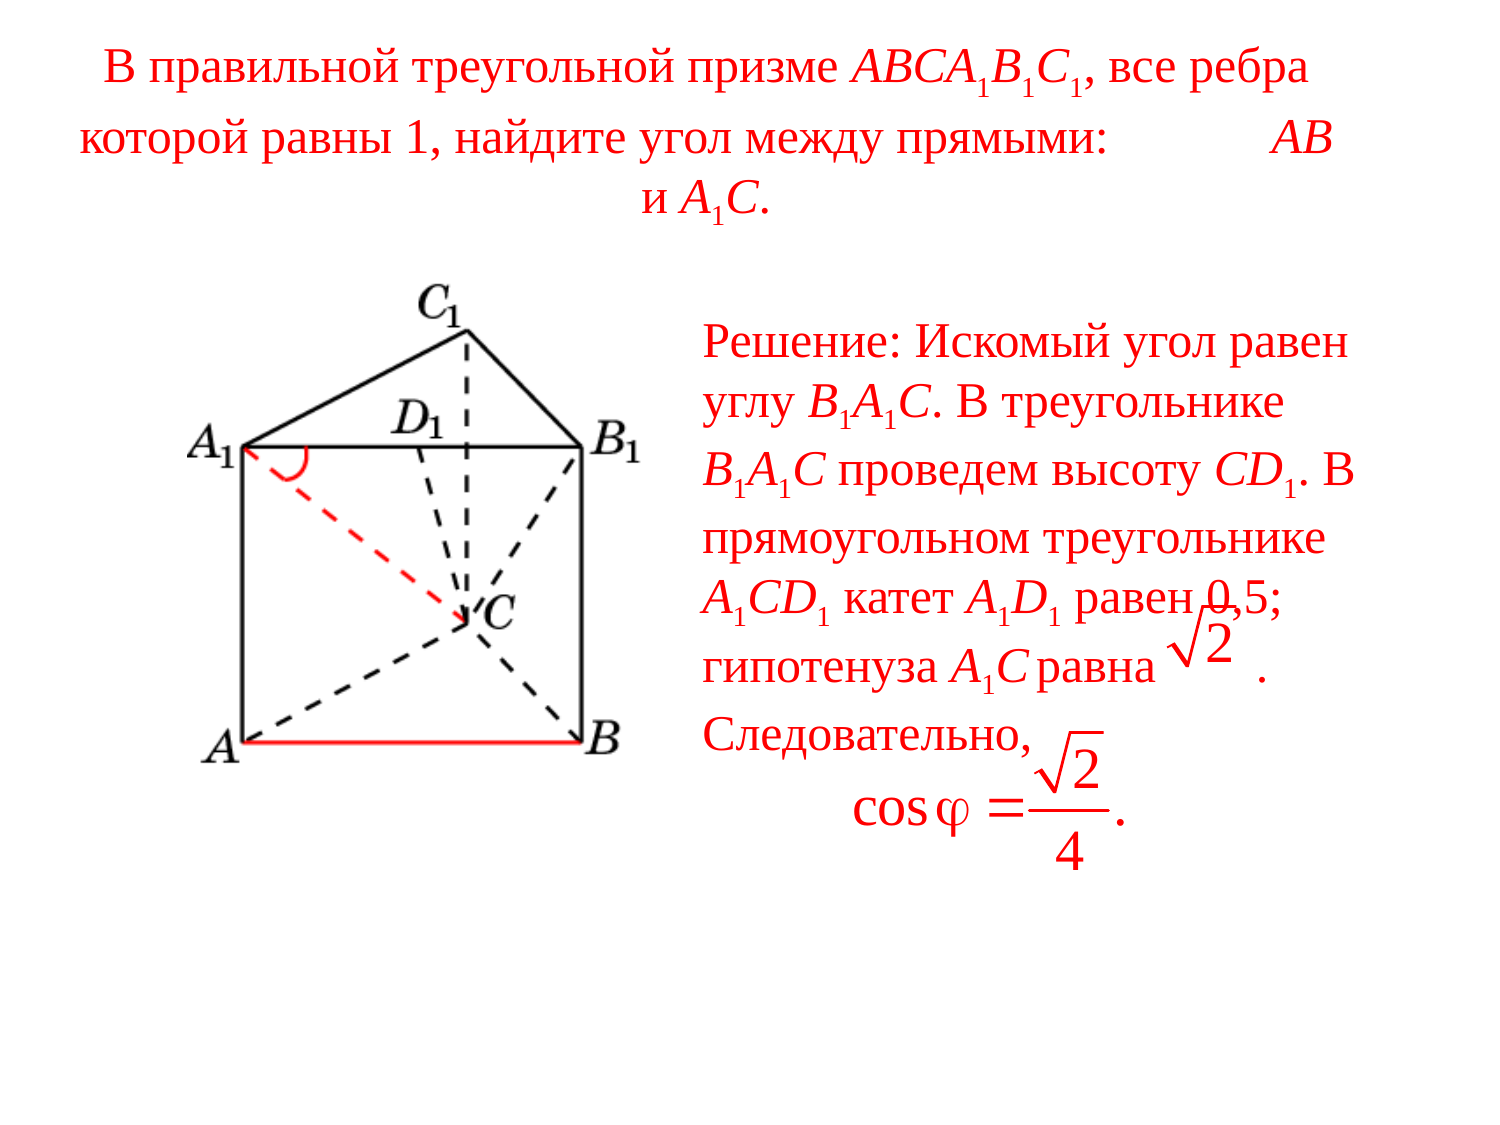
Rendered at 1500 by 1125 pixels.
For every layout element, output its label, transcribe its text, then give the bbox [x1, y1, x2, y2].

text_box В правильной треугольной призме ABCA1B1C1, все ребра которой равны 1, найдите угол между прямыми: AB и A1C. [62, 24, 1350, 239]
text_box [187, 274, 1426, 876]
